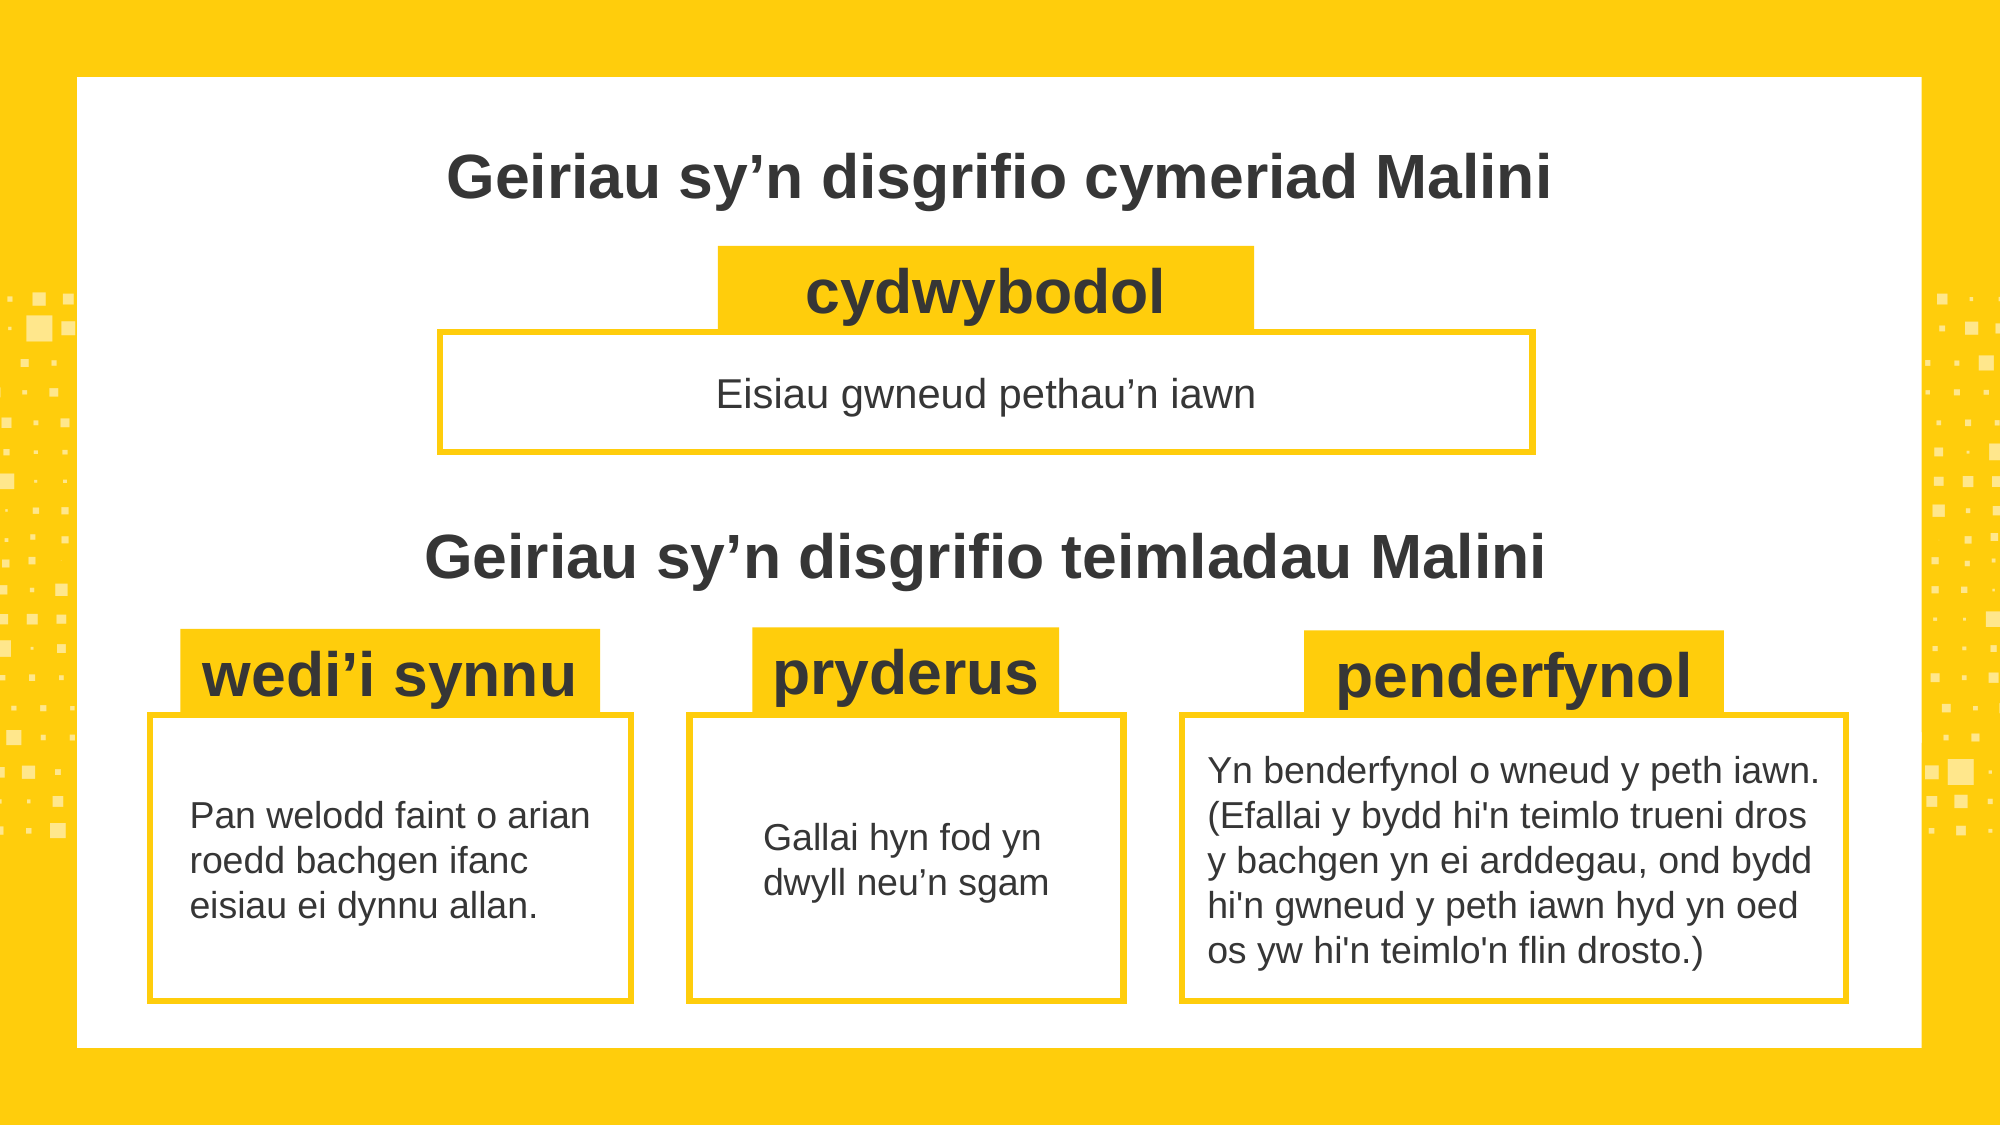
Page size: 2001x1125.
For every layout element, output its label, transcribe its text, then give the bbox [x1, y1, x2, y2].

text_box Eisiau gwneud pethau’n iawn [439, 331, 1533, 453]
text_box pryderus [751, 626, 1060, 713]
title Geiriau sy’n disgrifio cymeriad Malini [0, 123, 2000, 327]
text_box Geiriau sy’n disgrifio teimladau Malini [79, 502, 1893, 598]
text_box wedi’i synnu [179, 628, 601, 714]
text_box Yn benderfynol o wneud y peth iawn. (Efallai y bydd hi'n teimlo trueni dros y bachgen yn ei arddegau, ond bydd hi'n gwneud y peth iawn hyd yn oed os yw hi'n teimlo'n flin drosto.) [1181, 714, 1847, 1002]
text_box Gallai hyn fod yn dwyll neu’n sgam [688, 714, 1124, 1002]
text_box Pan welodd faint o arian roedd bachgen ifanc eisiau ei dynnu allan. [149, 714, 632, 1002]
text_box penderfynol [1303, 629, 1725, 714]
text_box cydwybodol [717, 245, 1255, 331]
